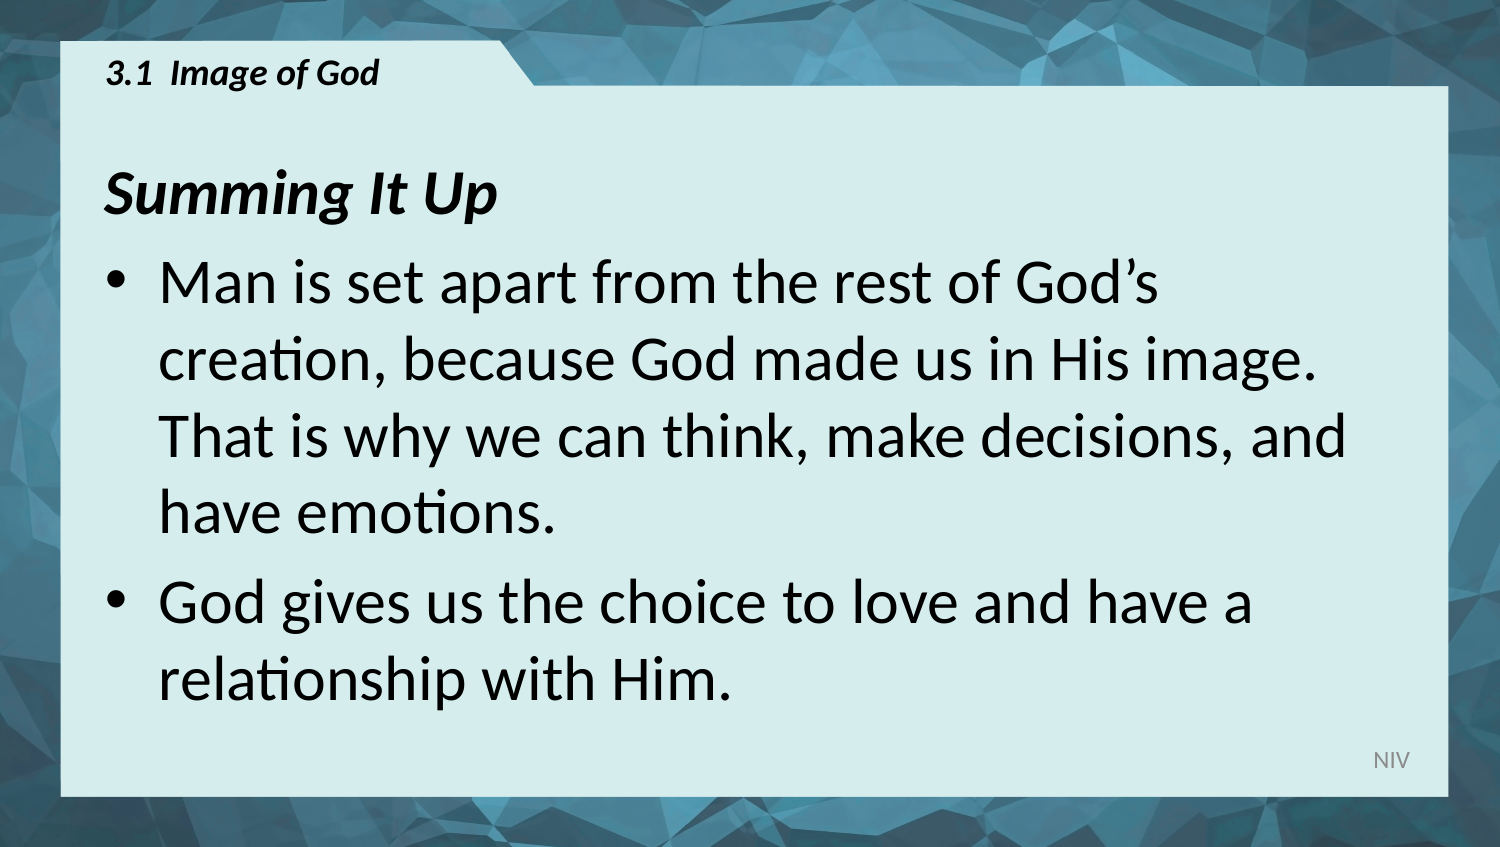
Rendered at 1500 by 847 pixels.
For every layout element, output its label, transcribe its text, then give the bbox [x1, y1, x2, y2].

picture [0, 0, 1500, 847]
list Summing It Up Man is set apart from the rest of God’s creation, because God made us in His image. That is why we can think, make decisions, and have emotions. God gives us the choice to love and have a relationship with Him. [89, 141, 1403, 722]
footer NIV [950, 736, 1425, 782]
title 3.1 Image of God [89, 33, 1420, 108]
